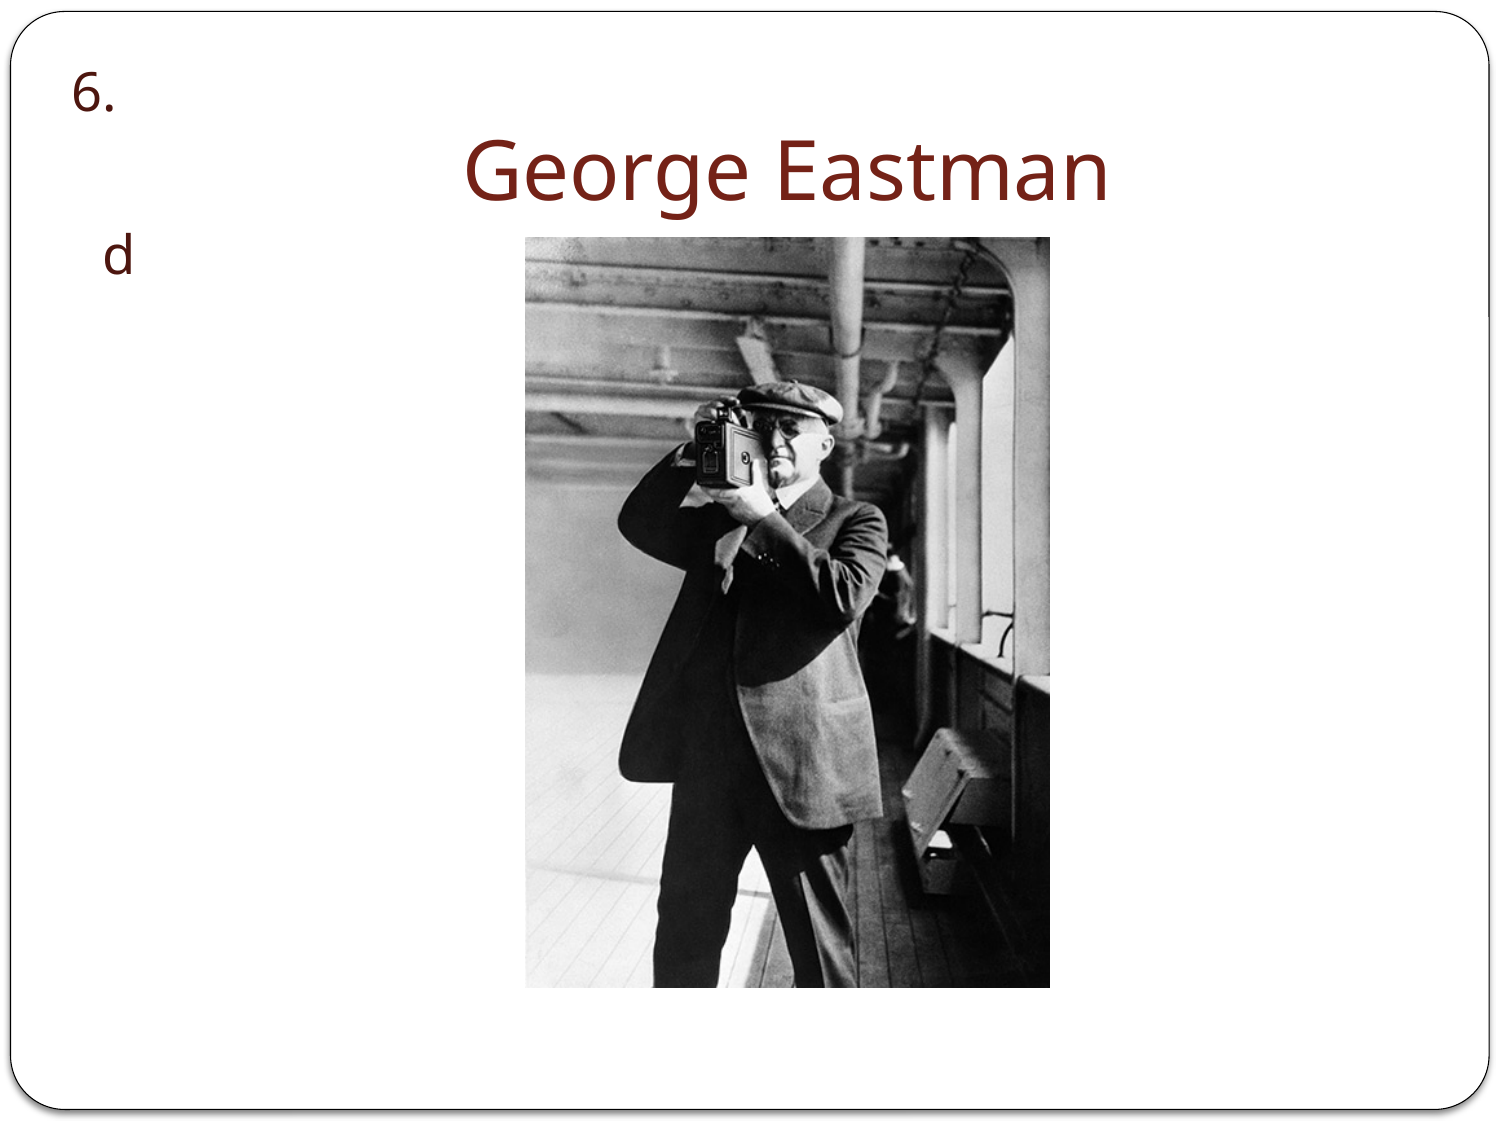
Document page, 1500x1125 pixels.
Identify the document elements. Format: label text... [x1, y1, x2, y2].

title George Eastman [150, 45, 1425, 233]
text_box 6. [37, 49, 150, 138]
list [524, 237, 1051, 988]
text_box d [62, 212, 175, 300]
